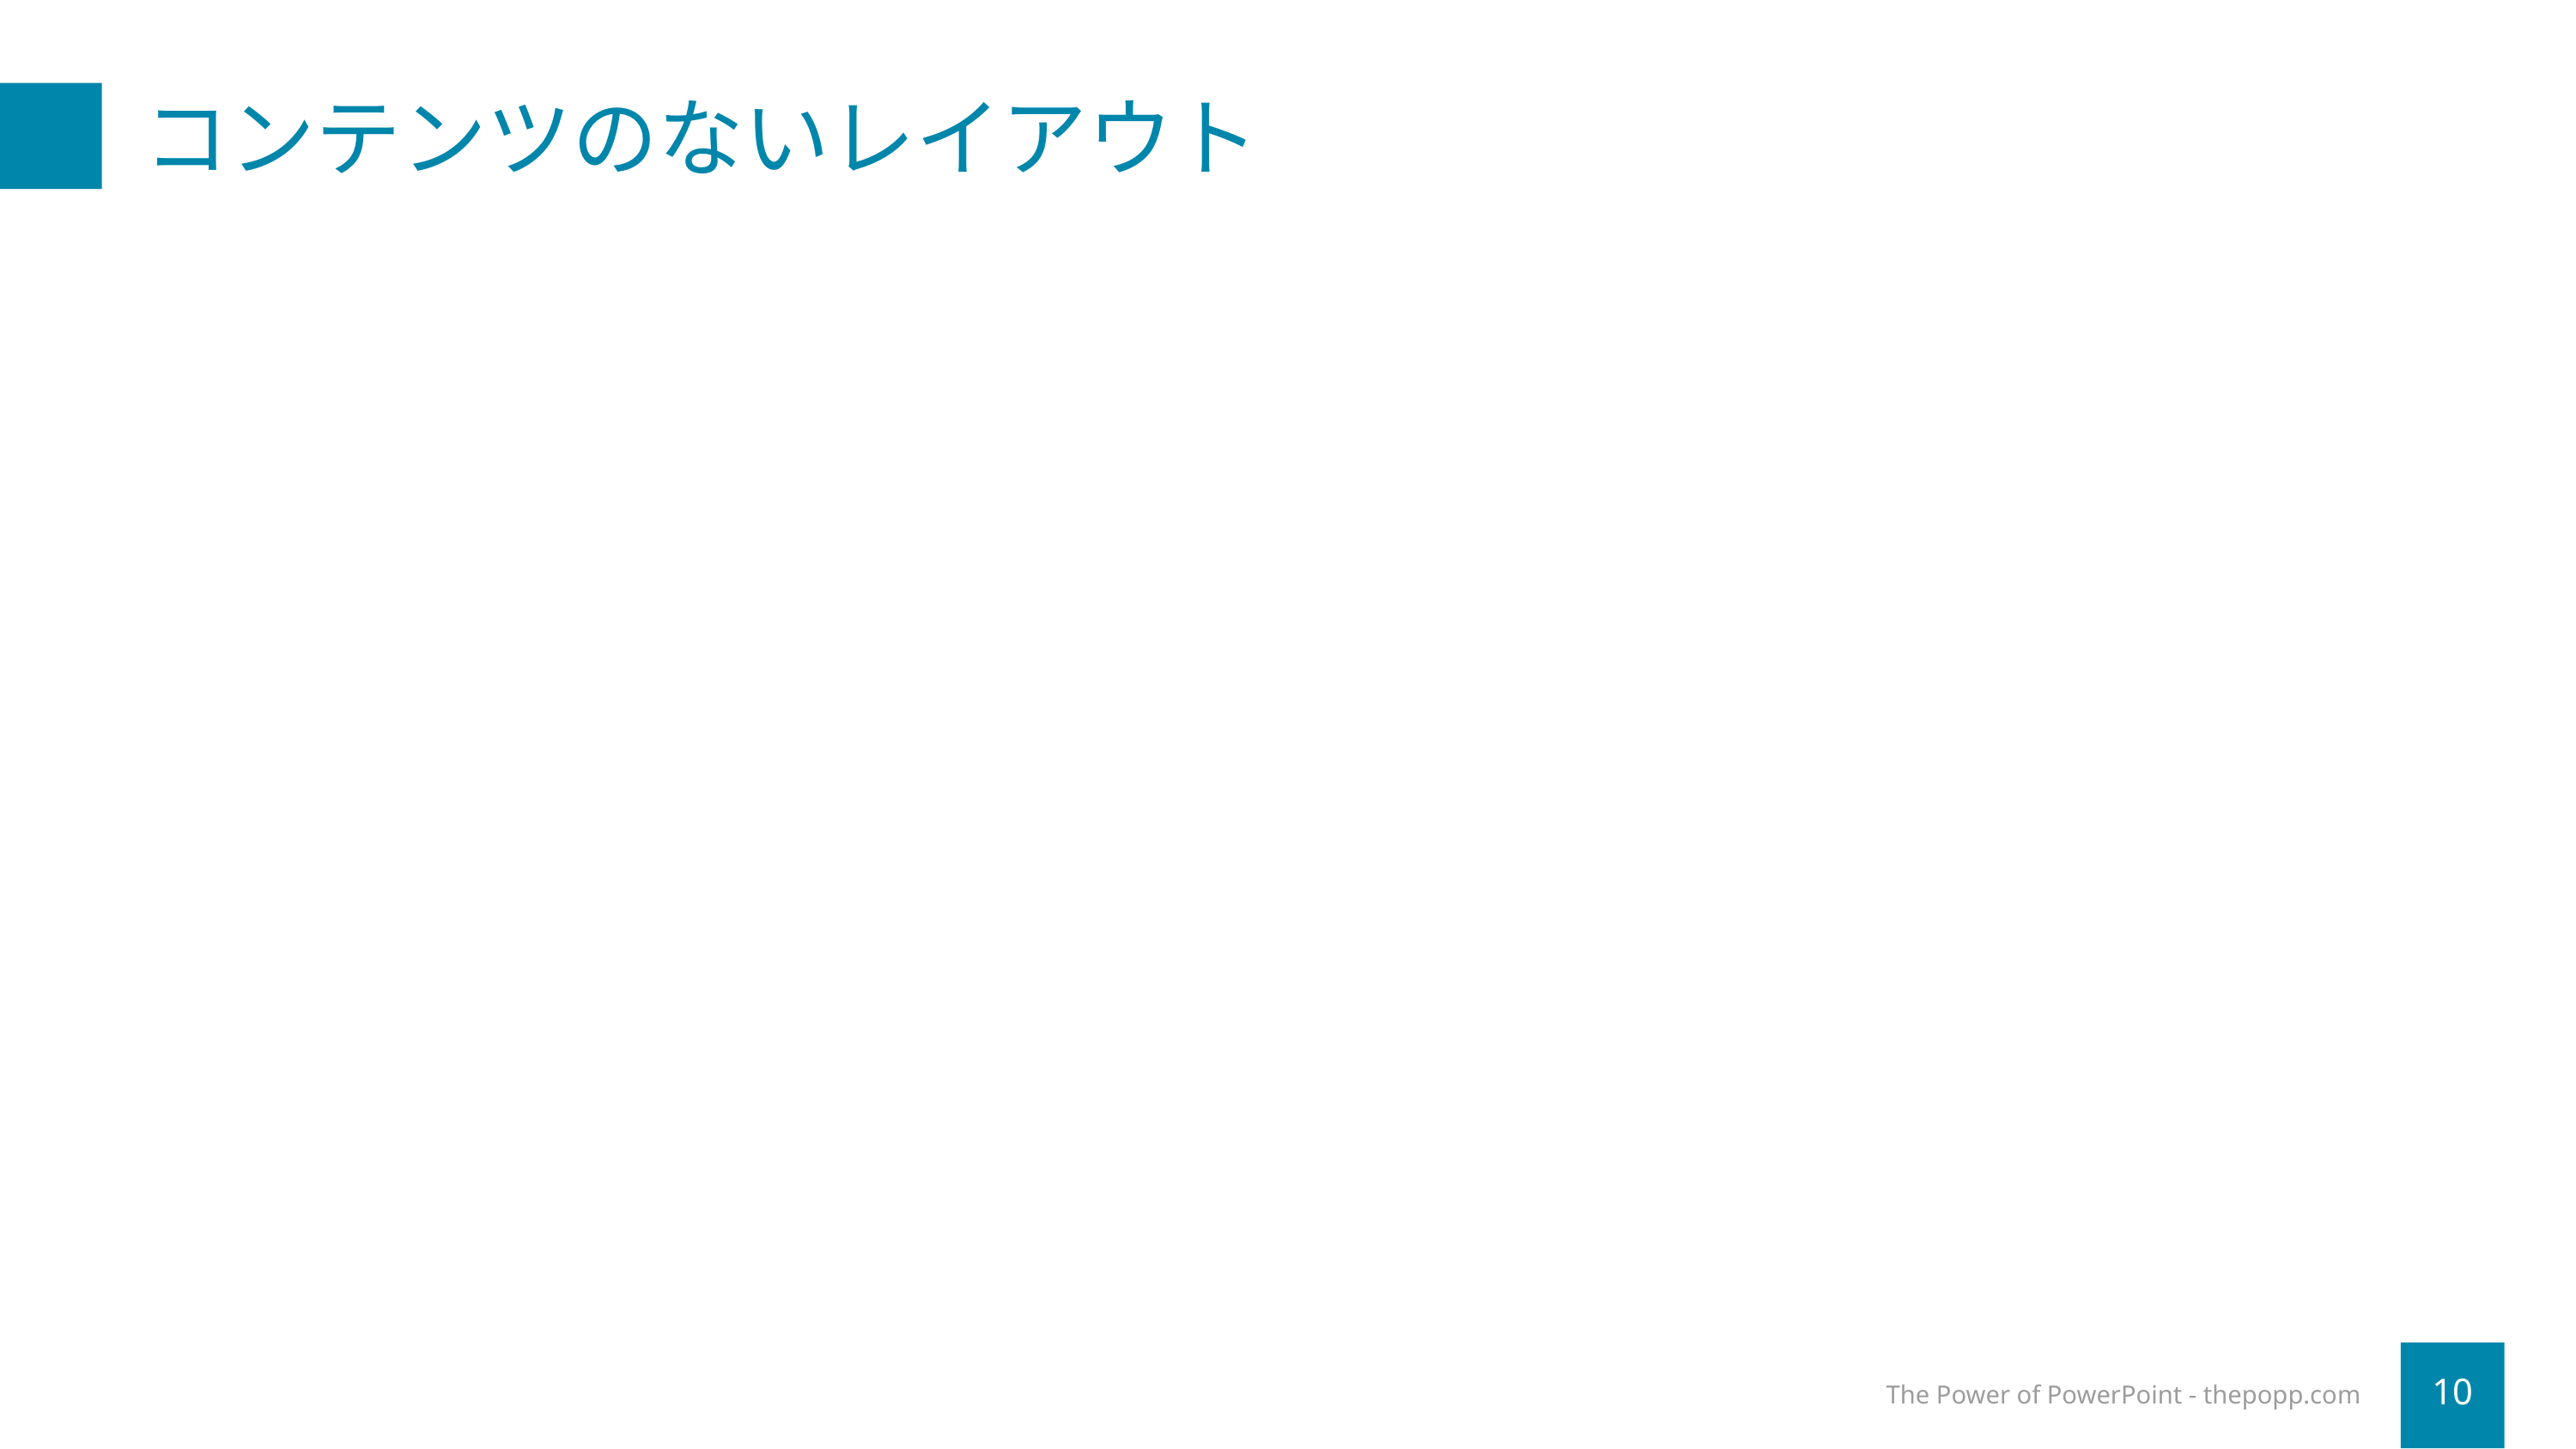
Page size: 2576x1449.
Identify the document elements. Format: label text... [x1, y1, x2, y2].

title コンテンツのないレイアウト [131, 66, 2482, 219]
slide_number 10 [2400, 1355, 2505, 1433]
footer The Power of PowerPoint - thepopp.com [1504, 1355, 2374, 1433]
